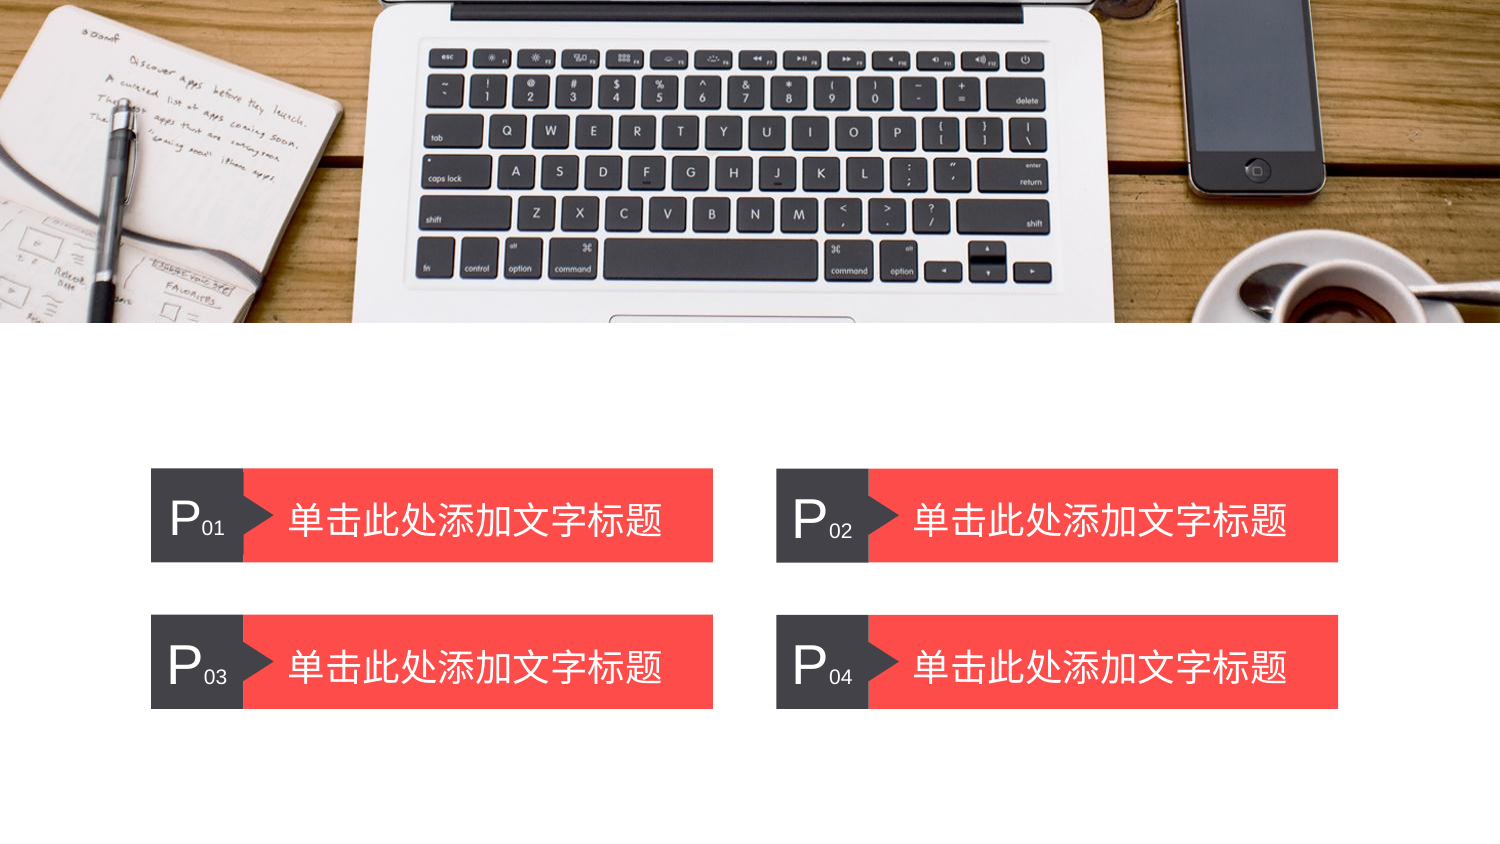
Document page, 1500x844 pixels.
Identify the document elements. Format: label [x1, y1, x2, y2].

text_box [776, 614, 1339, 709]
text_box [151, 614, 713, 709]
text_box [776, 468, 1339, 563]
picture [0, 0, 1500, 323]
text_box [151, 468, 713, 563]
